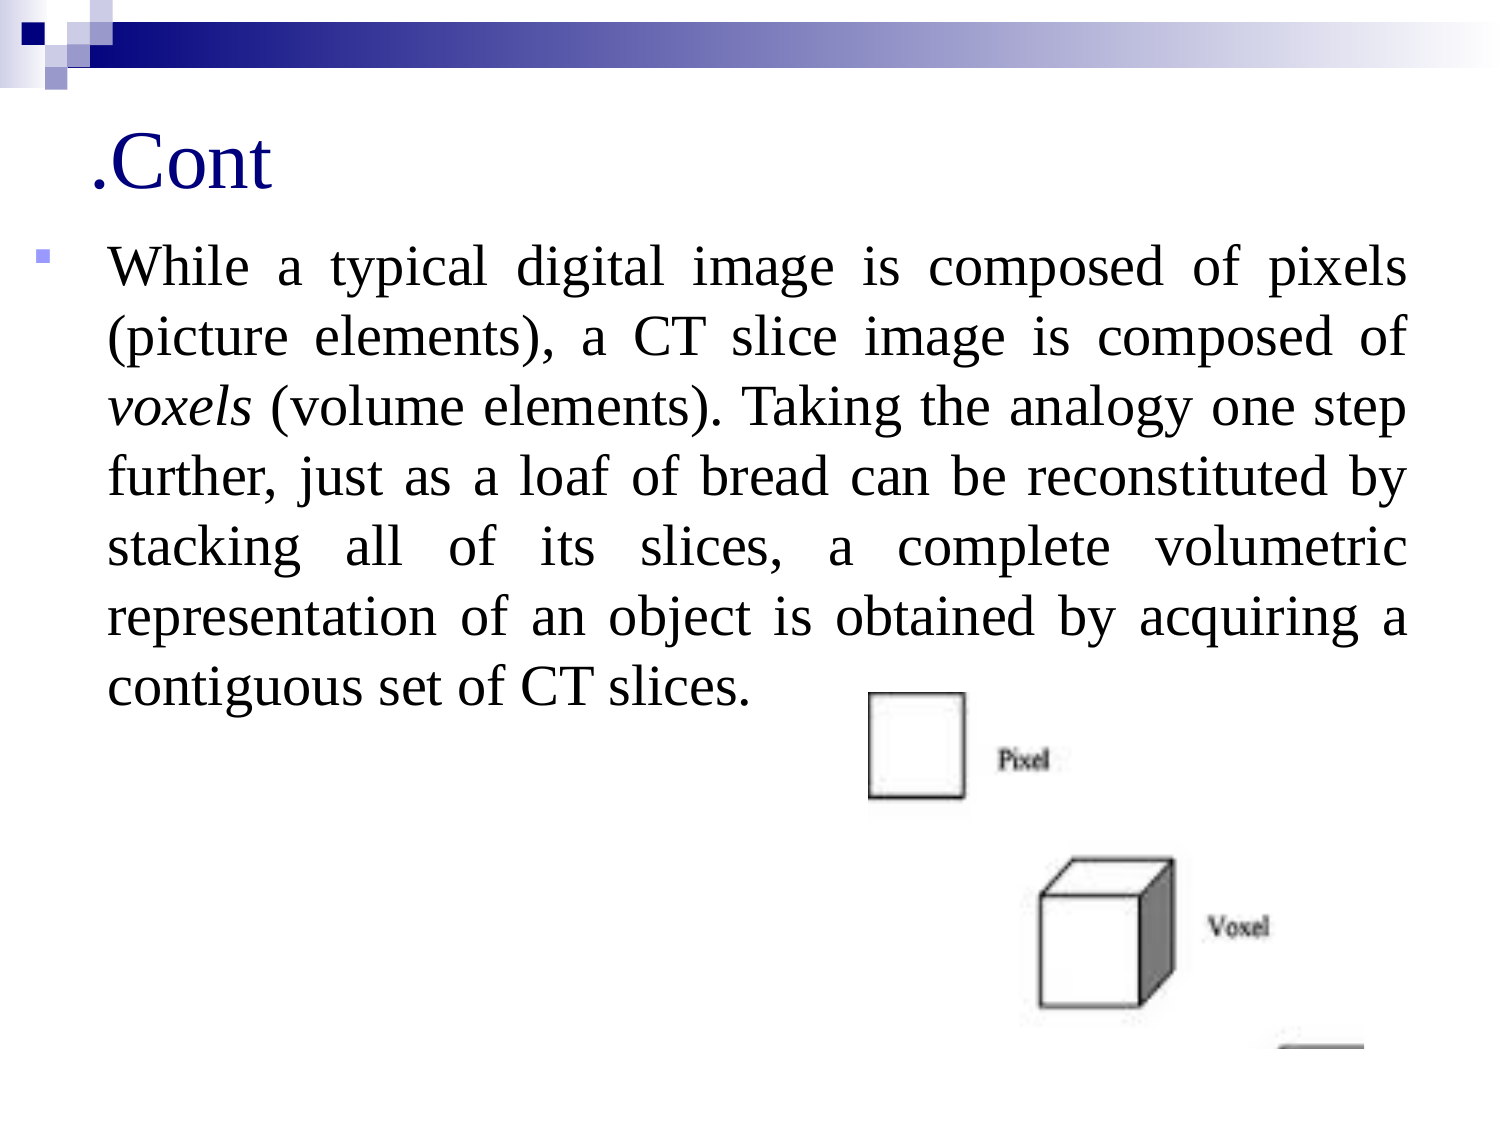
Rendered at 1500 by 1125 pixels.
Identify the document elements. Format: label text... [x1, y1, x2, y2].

title Cont. [74, 42, 1426, 268]
picture [867, 692, 1365, 1049]
text_box While a typical digital image is composed of pixels (picture elements), a CT slice image is composed of voxels (volume elements). Taking the analogy one step further, just as a loaf of bread can be reconstituted by stacking all of its slices, a complete volumetric representation of an object is obtained by acquiring a contiguous set of CT slices. [17, 219, 1424, 907]
